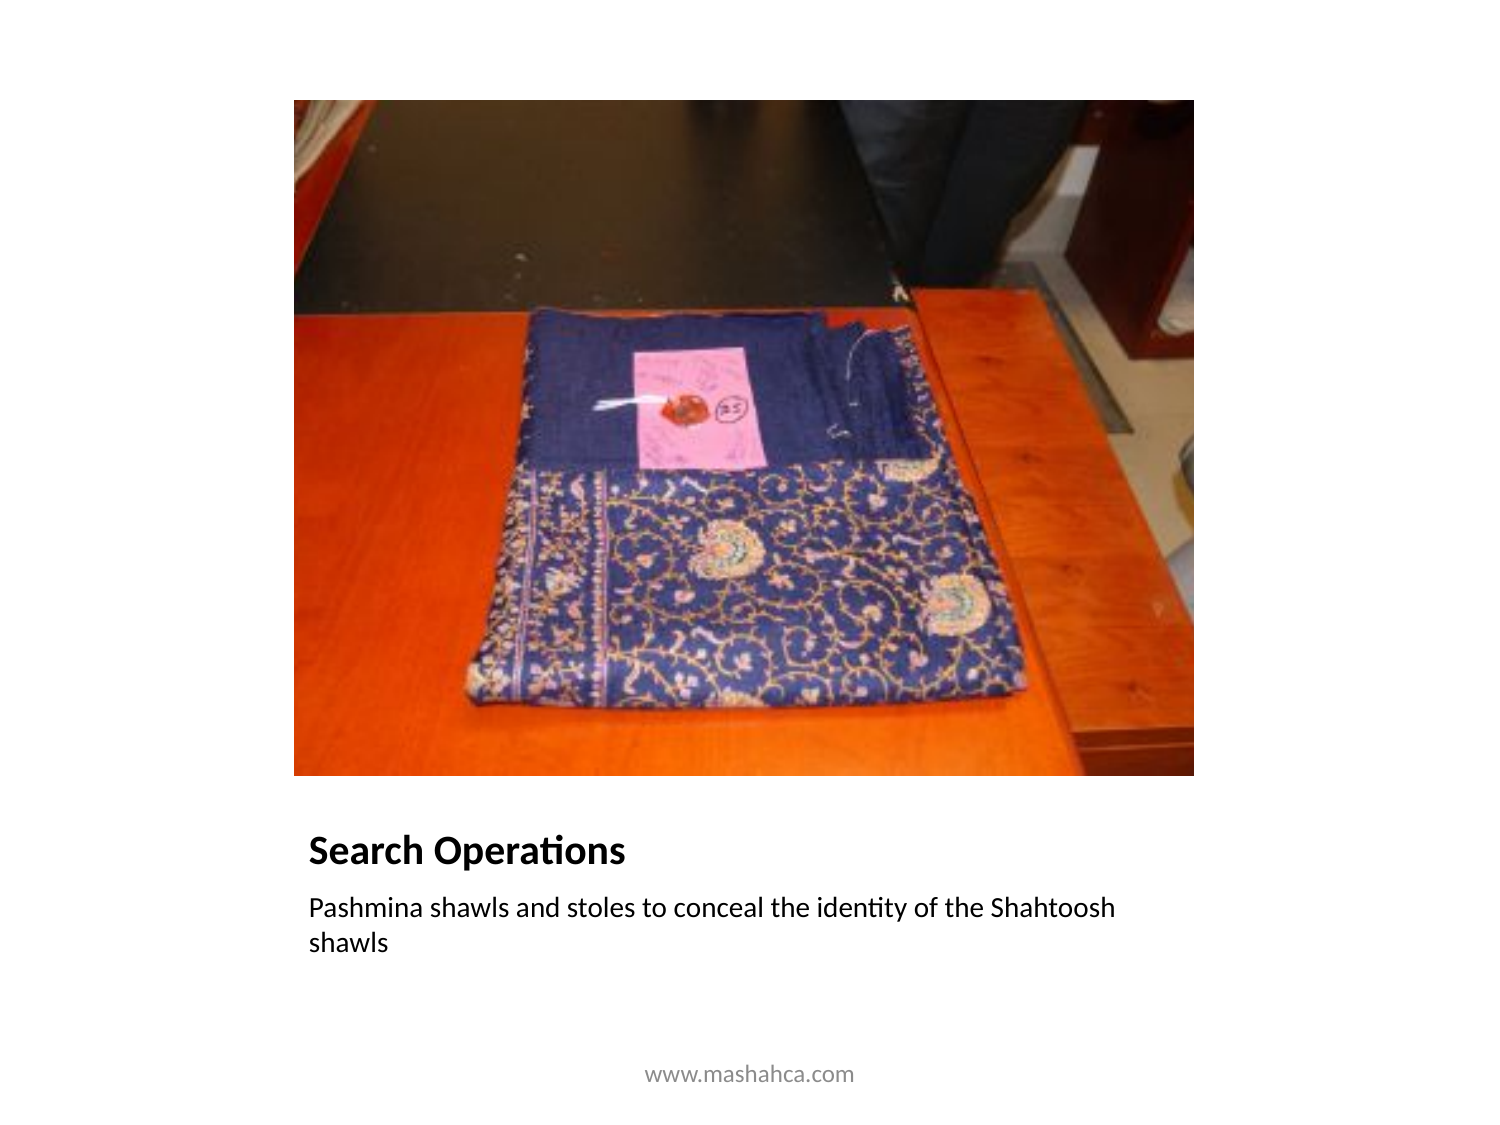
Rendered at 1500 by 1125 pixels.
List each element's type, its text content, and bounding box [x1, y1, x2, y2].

footer www.mashahca.com [512, 1042, 988, 1103]
title Search Operations [294, 787, 1194, 880]
picture [293, 100, 1195, 776]
list Pashmina shawls and stoles to conceal the identity of the Shahtoosh shawls [294, 880, 1194, 1013]
